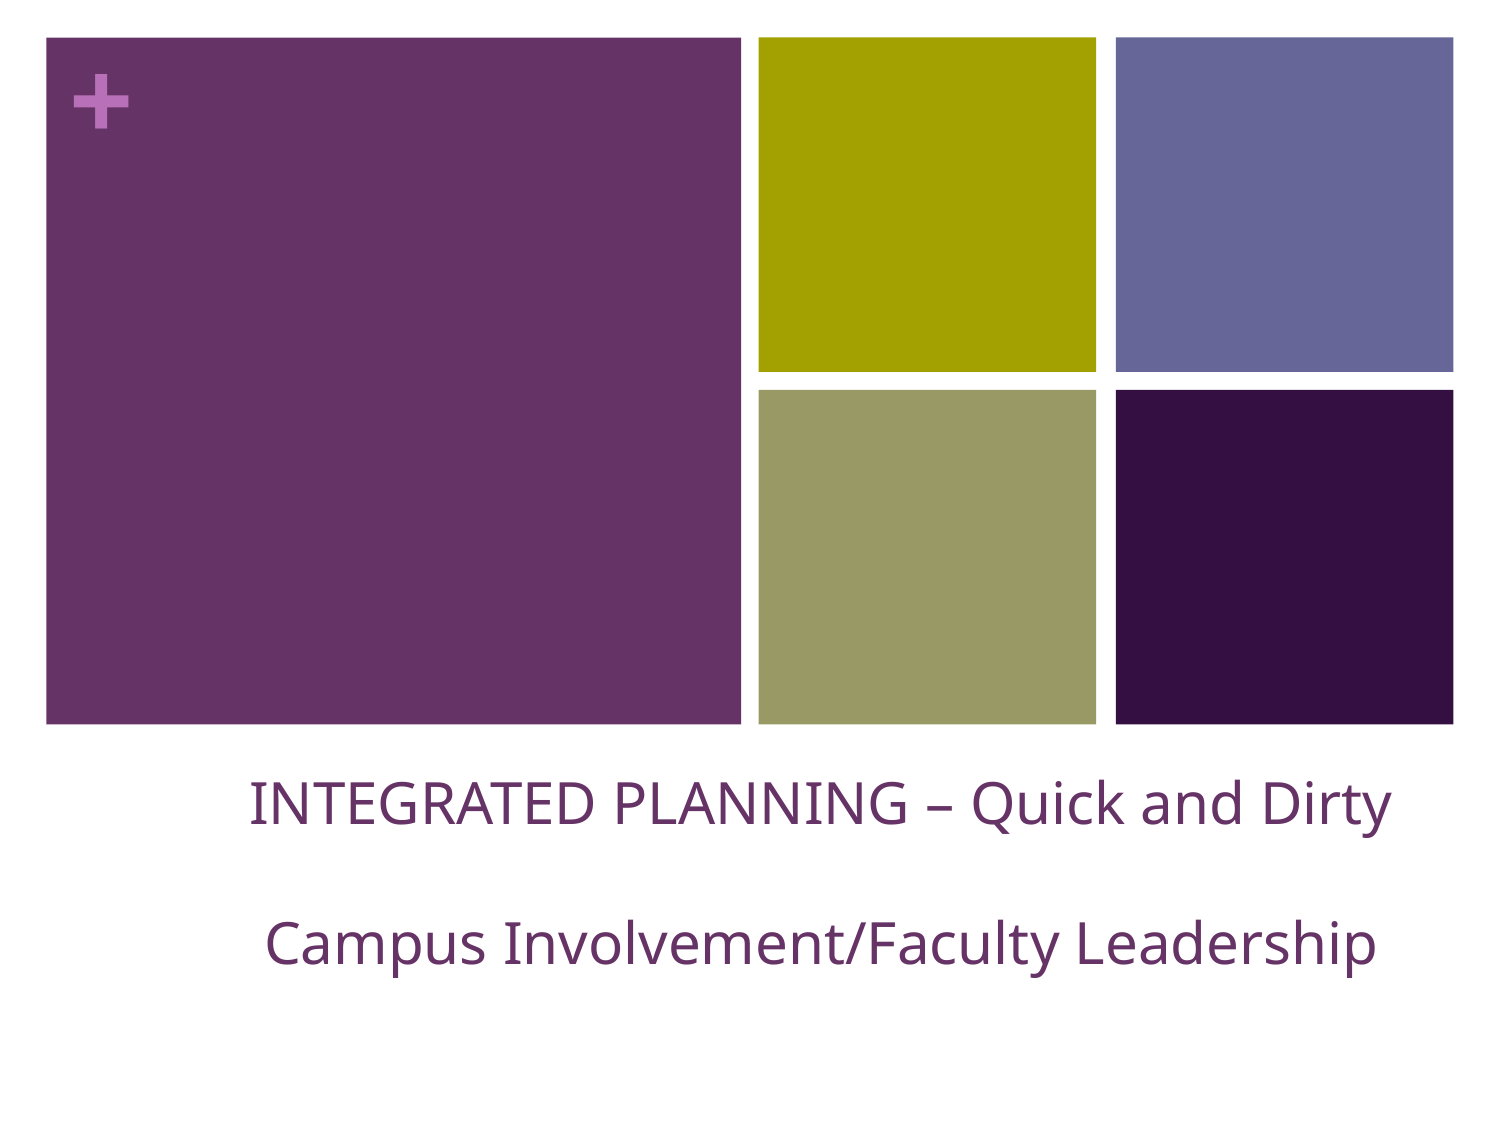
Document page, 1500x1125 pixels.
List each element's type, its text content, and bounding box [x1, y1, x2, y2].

subtitle [787, 891, 1450, 1058]
title INTEGRATED PLANNING – Quick and Dirty Campus Involvement/Faculty Leadership [192, 758, 1450, 1013]
